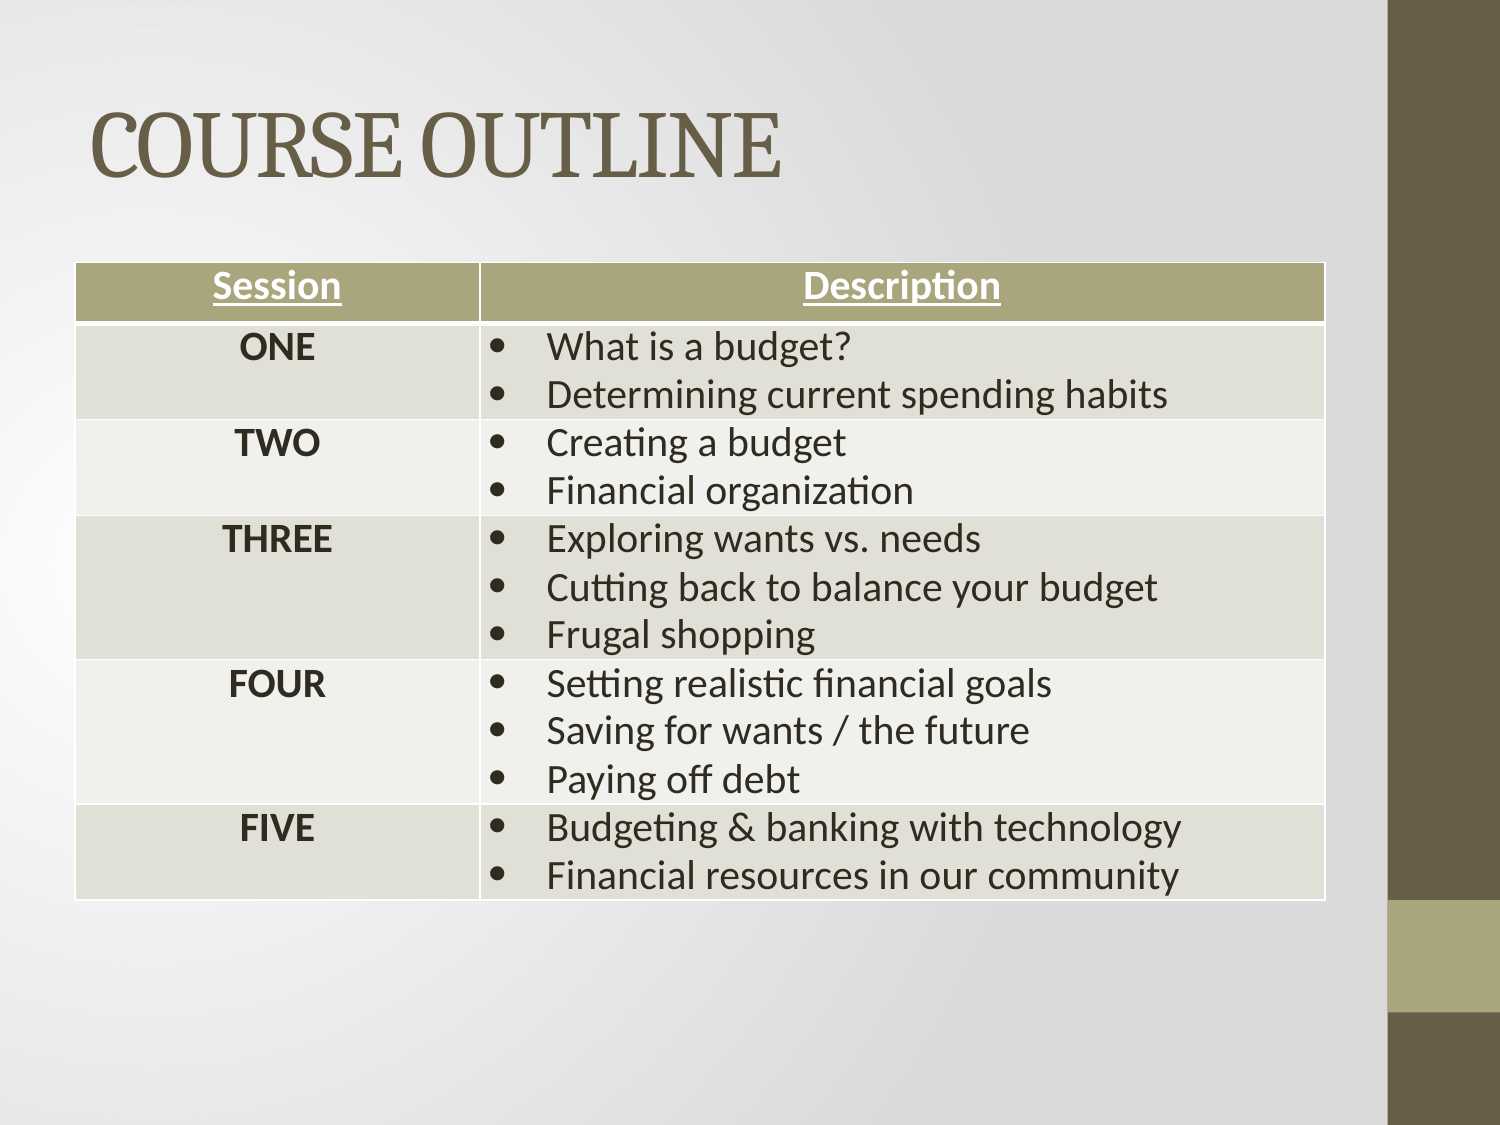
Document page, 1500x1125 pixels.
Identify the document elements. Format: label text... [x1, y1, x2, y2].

table_cell What is a budget? Determining current spending habits [481, 326, 1324, 419]
table_cell ONE [76, 326, 479, 419]
table_cell TWO [76, 420, 479, 515]
table_cell THREE [76, 516, 479, 659]
table_cell Exploring wants vs. needs Cutting back to balance your budget Frugal shopping [481, 516, 1324, 659]
title COURSE OUTLINE [75, 45, 1325, 233]
table_cell FOUR [76, 660, 479, 803]
table_cell FIVE [76, 805, 479, 899]
table_cell Creating a budget Financial organization [481, 420, 1324, 515]
table_cell Setting realistic financial goals Saving for wants / the future Paying off debt [481, 660, 1324, 803]
table_header Session [76, 263, 479, 321]
table_header Description [481, 263, 1324, 321]
table_cell Budgeting & banking with technology Financial resources in our community [481, 805, 1324, 899]
